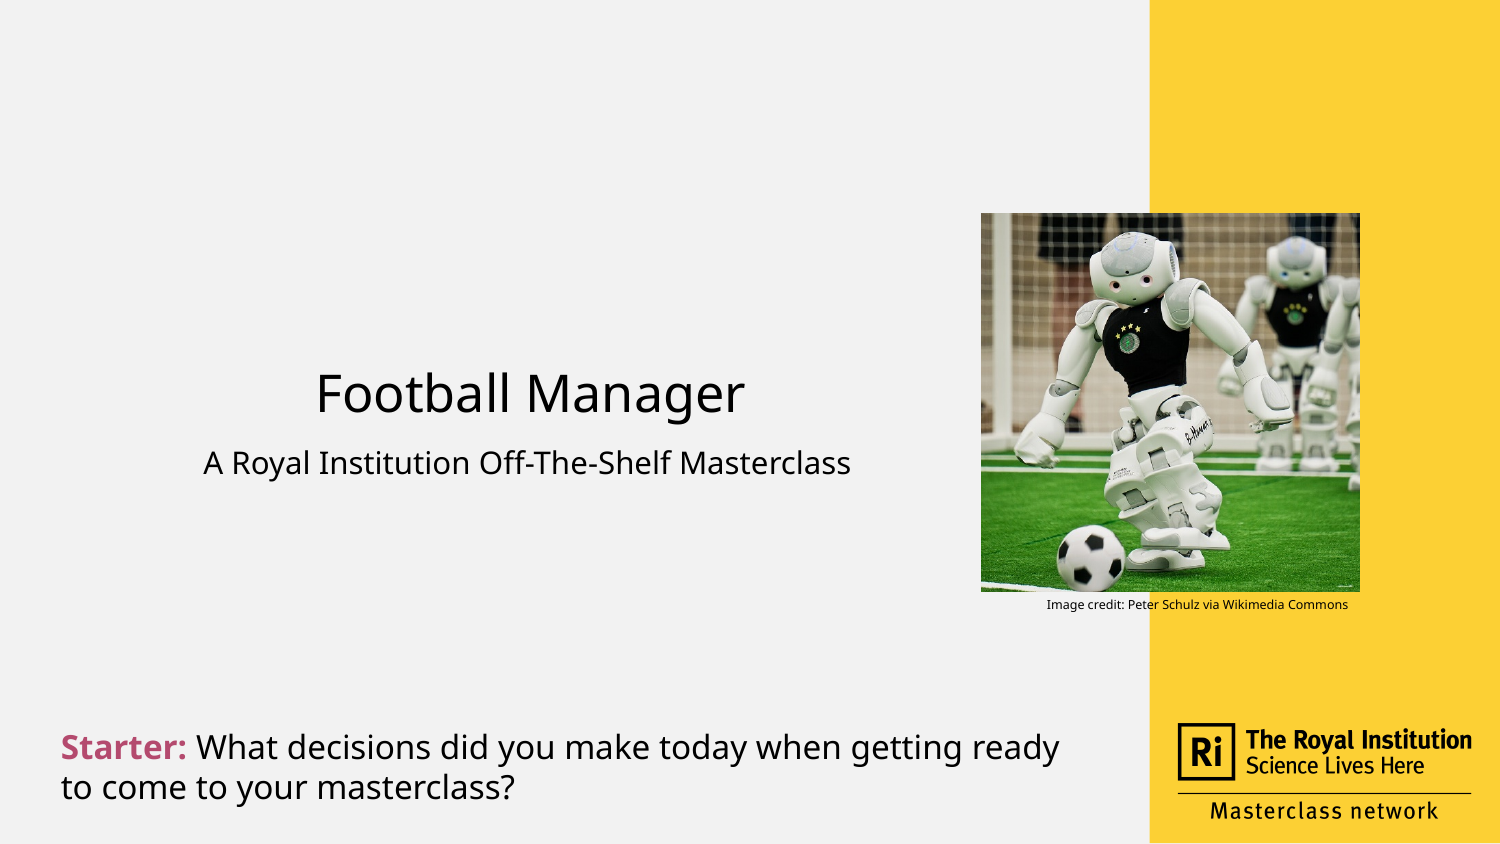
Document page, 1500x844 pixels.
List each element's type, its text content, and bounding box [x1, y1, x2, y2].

picture [981, 213, 1360, 592]
text_box Image credit: Peter Schulz via Wikimedia Commons [1034, 592, 1360, 617]
picture [1149, 702, 1500, 844]
subtitle A Royal Institution Off-The-Shelf Masterclass [140, 440, 916, 645]
text_box Starter: What decisions did you make today when getting ready to come to your masterclass? [46, 718, 1096, 814]
title Football Manager [143, 138, 919, 432]
